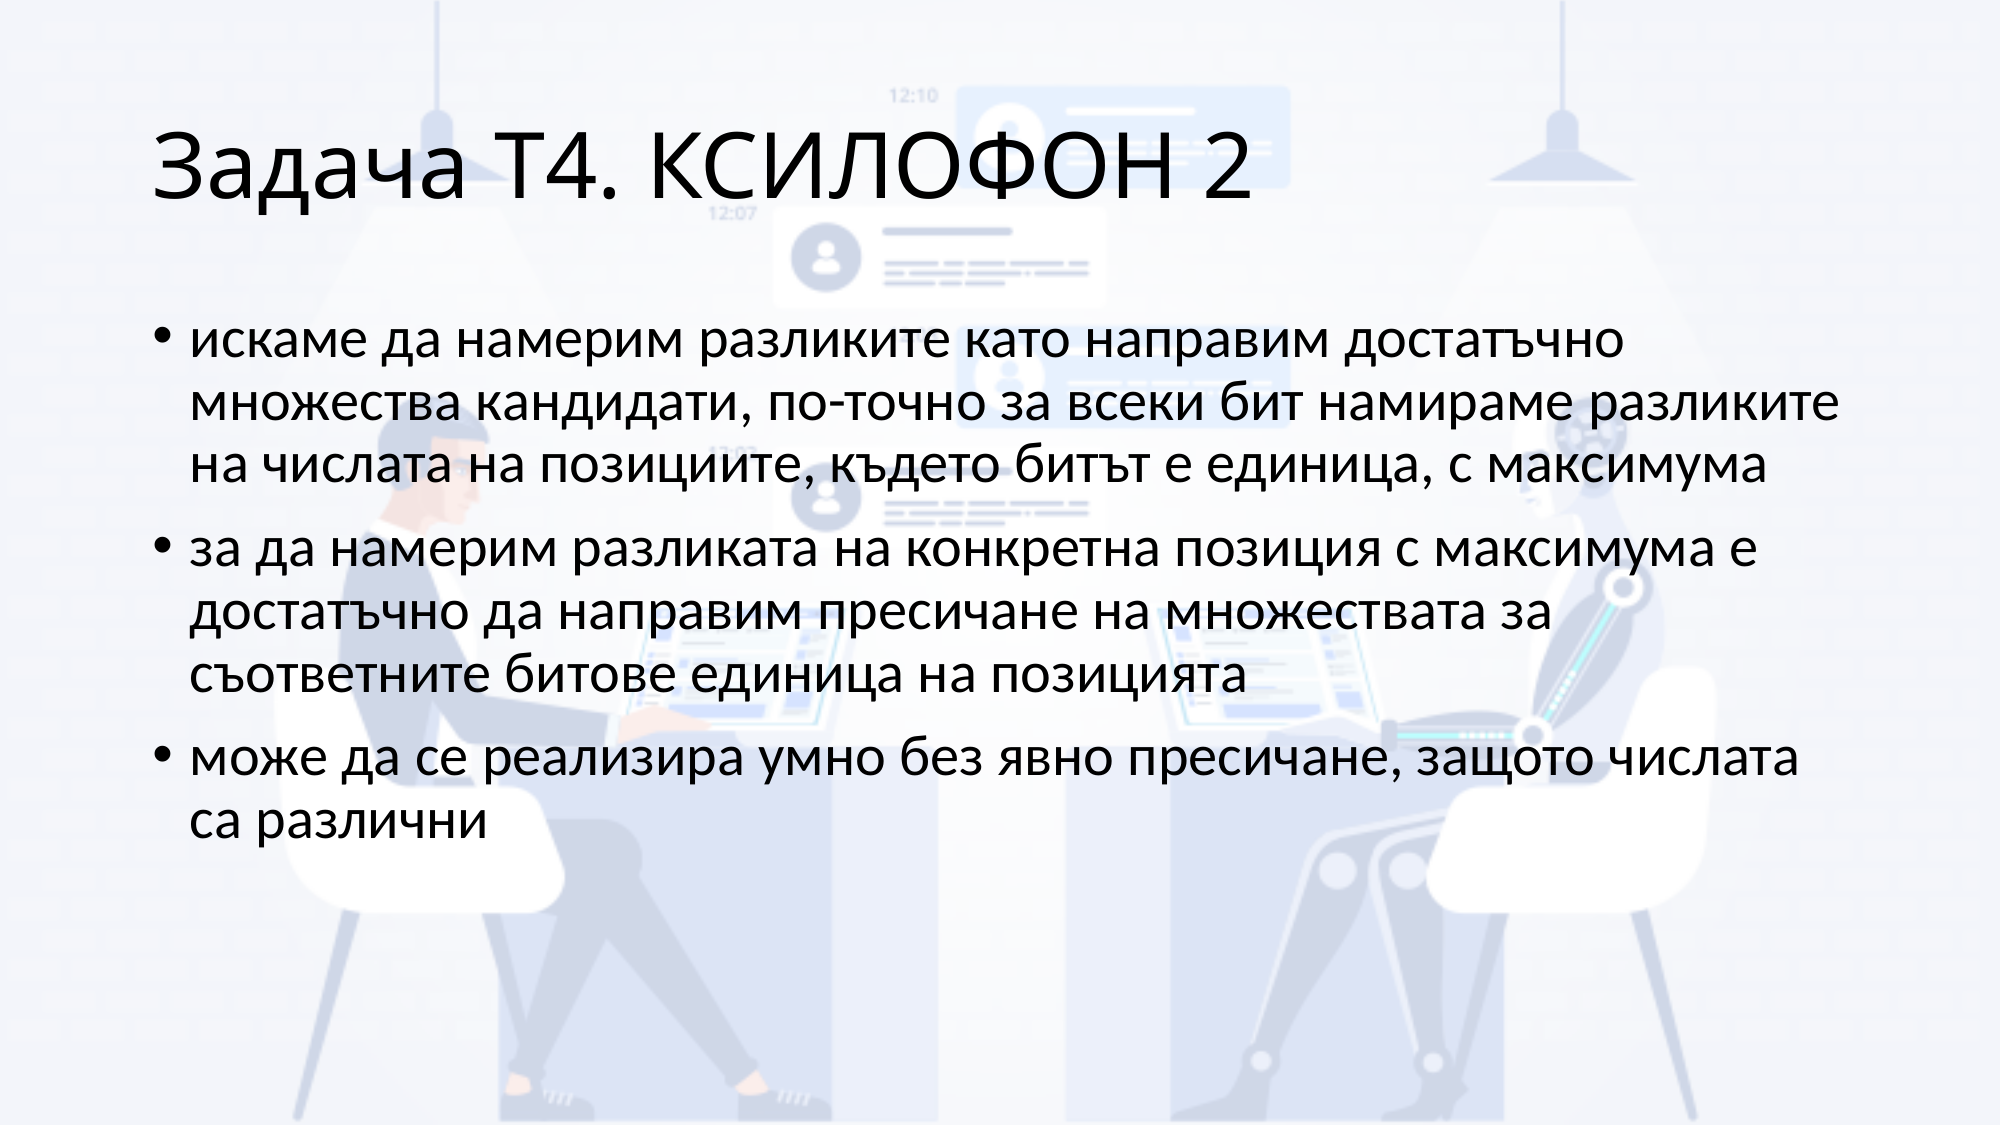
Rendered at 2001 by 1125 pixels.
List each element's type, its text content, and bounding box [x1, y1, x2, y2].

title Задача T4. КСИЛОФОН 2 [137, 59, 1863, 278]
list искаме да намерим разликите като направим достатъчно множества кандидати, по-точно за всеки бит намираме разликите на числата на позициите, където битът е единица, с максимума за да намерим разликата на конкретна позиция с максимума е достатъчно да направим пресичане на множествата за съответните битове единица на позицията може да се реализира умно без явно пресичане, защото числата са различни [137, 299, 1863, 1066]
